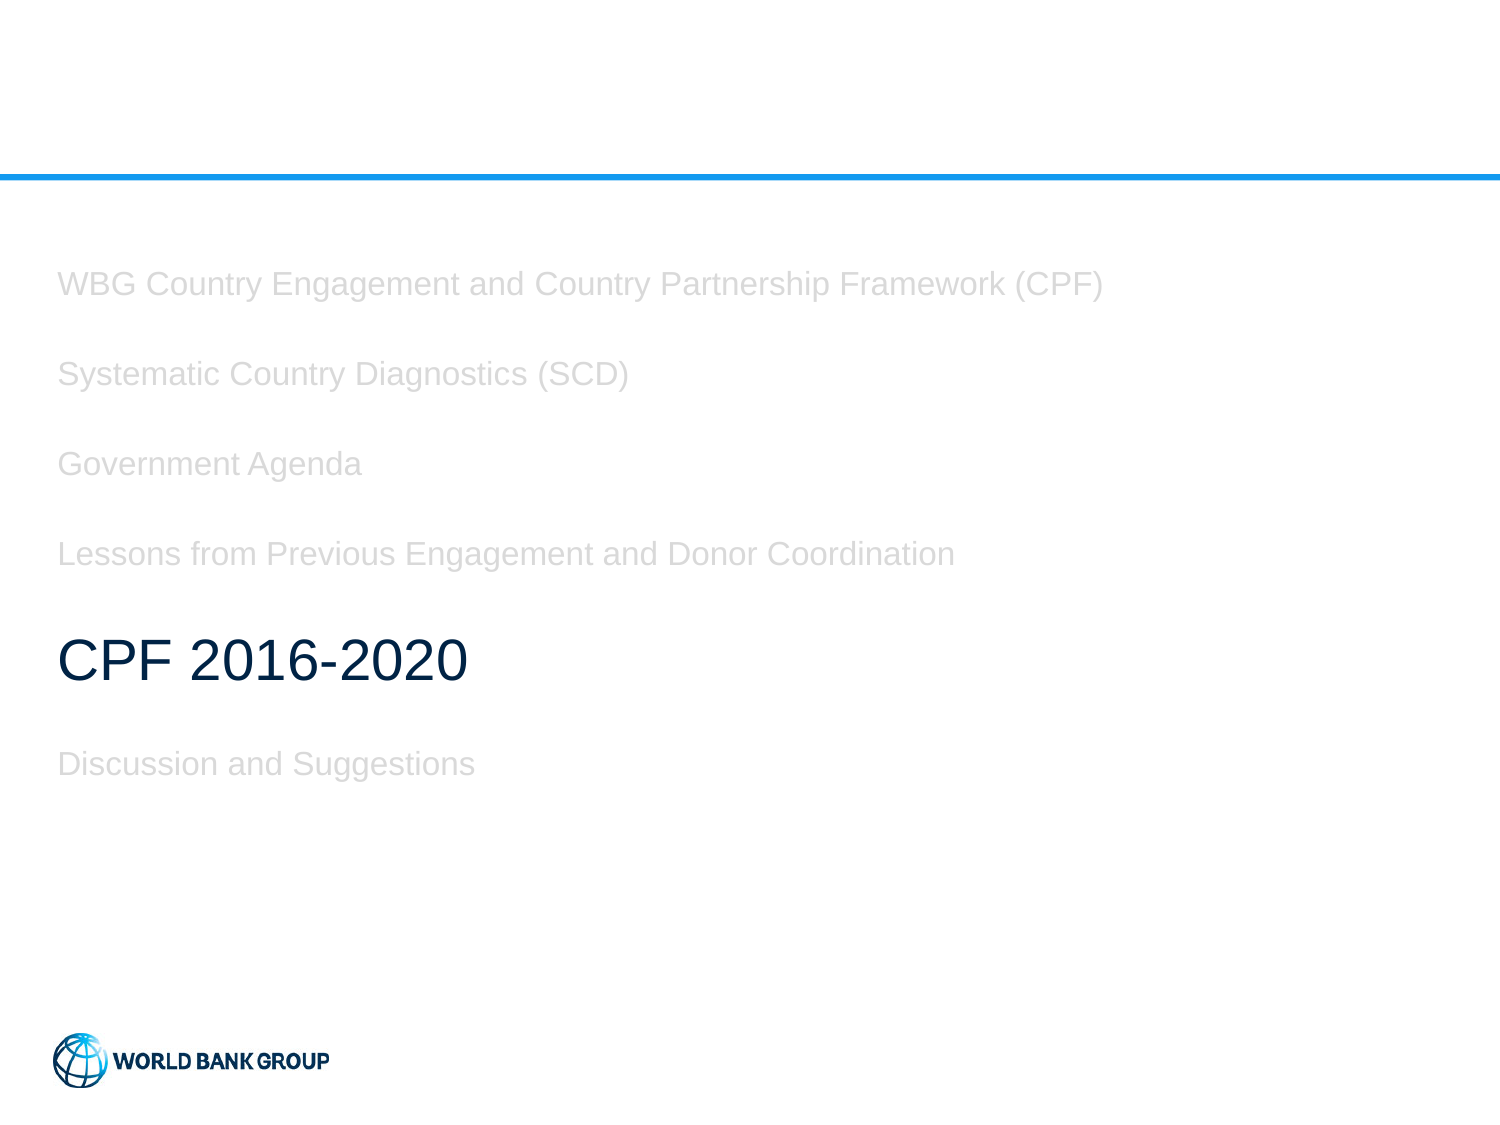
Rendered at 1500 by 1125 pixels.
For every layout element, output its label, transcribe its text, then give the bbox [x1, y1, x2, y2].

picture [53, 1033, 329, 1088]
picture [69, 1043, 79, 1050]
picture [0, 174, 1500, 180]
picture [77, 1045, 85, 1055]
list WBG Country Engagement and Country Partnership Framework (CPF) Systematic Country Diagnostics (SCD) Government Agenda Lessons from Previous Engagement and Donor Coordination CPF 2016-2020 Discussion and Suggestions [57, 262, 1448, 1020]
